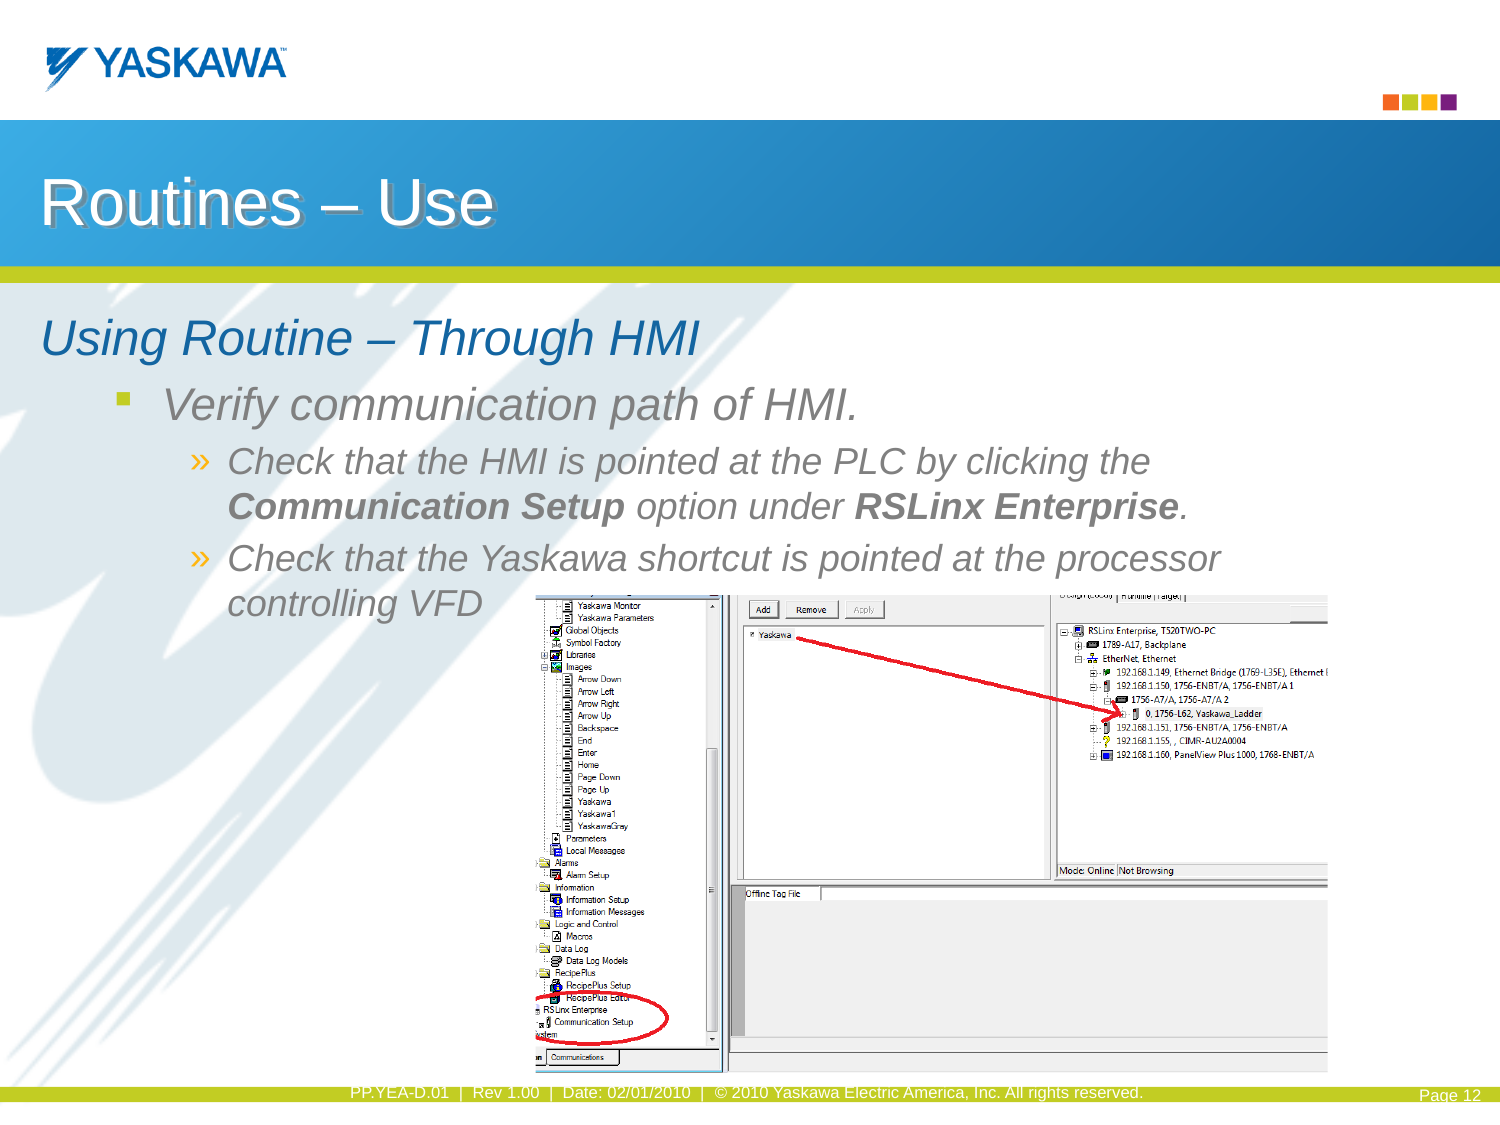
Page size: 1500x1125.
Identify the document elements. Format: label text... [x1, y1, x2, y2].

picture [45, 46, 287, 92]
picture [535, 594, 1328, 1074]
title Routines – Use [24, 122, 1351, 276]
list Using Routine – Through HMI Verify communication path of HMI. Check that the HMI is pointed at the PLC by clicking the Communication Setup option under RSLinx Enterprise. Check that the Yaskawa shortcut is pointed at the processor controlling VFD [24, 297, 1367, 986]
